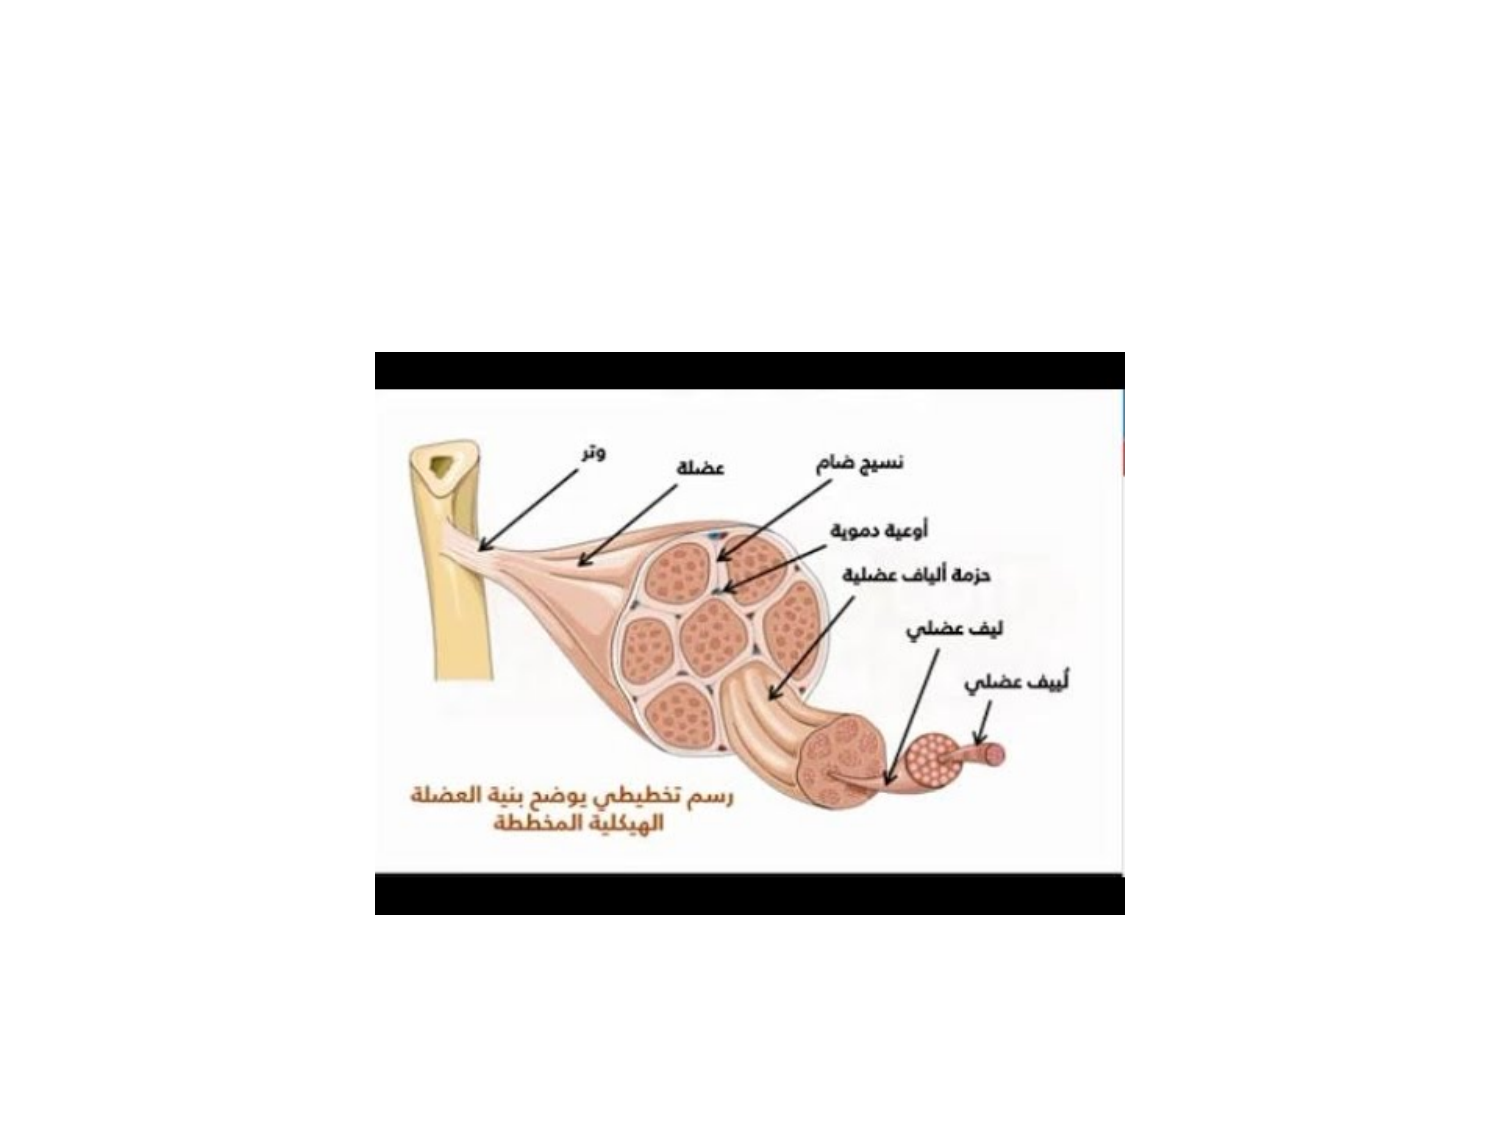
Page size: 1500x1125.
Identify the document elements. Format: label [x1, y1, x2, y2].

list [374, 352, 1126, 916]
